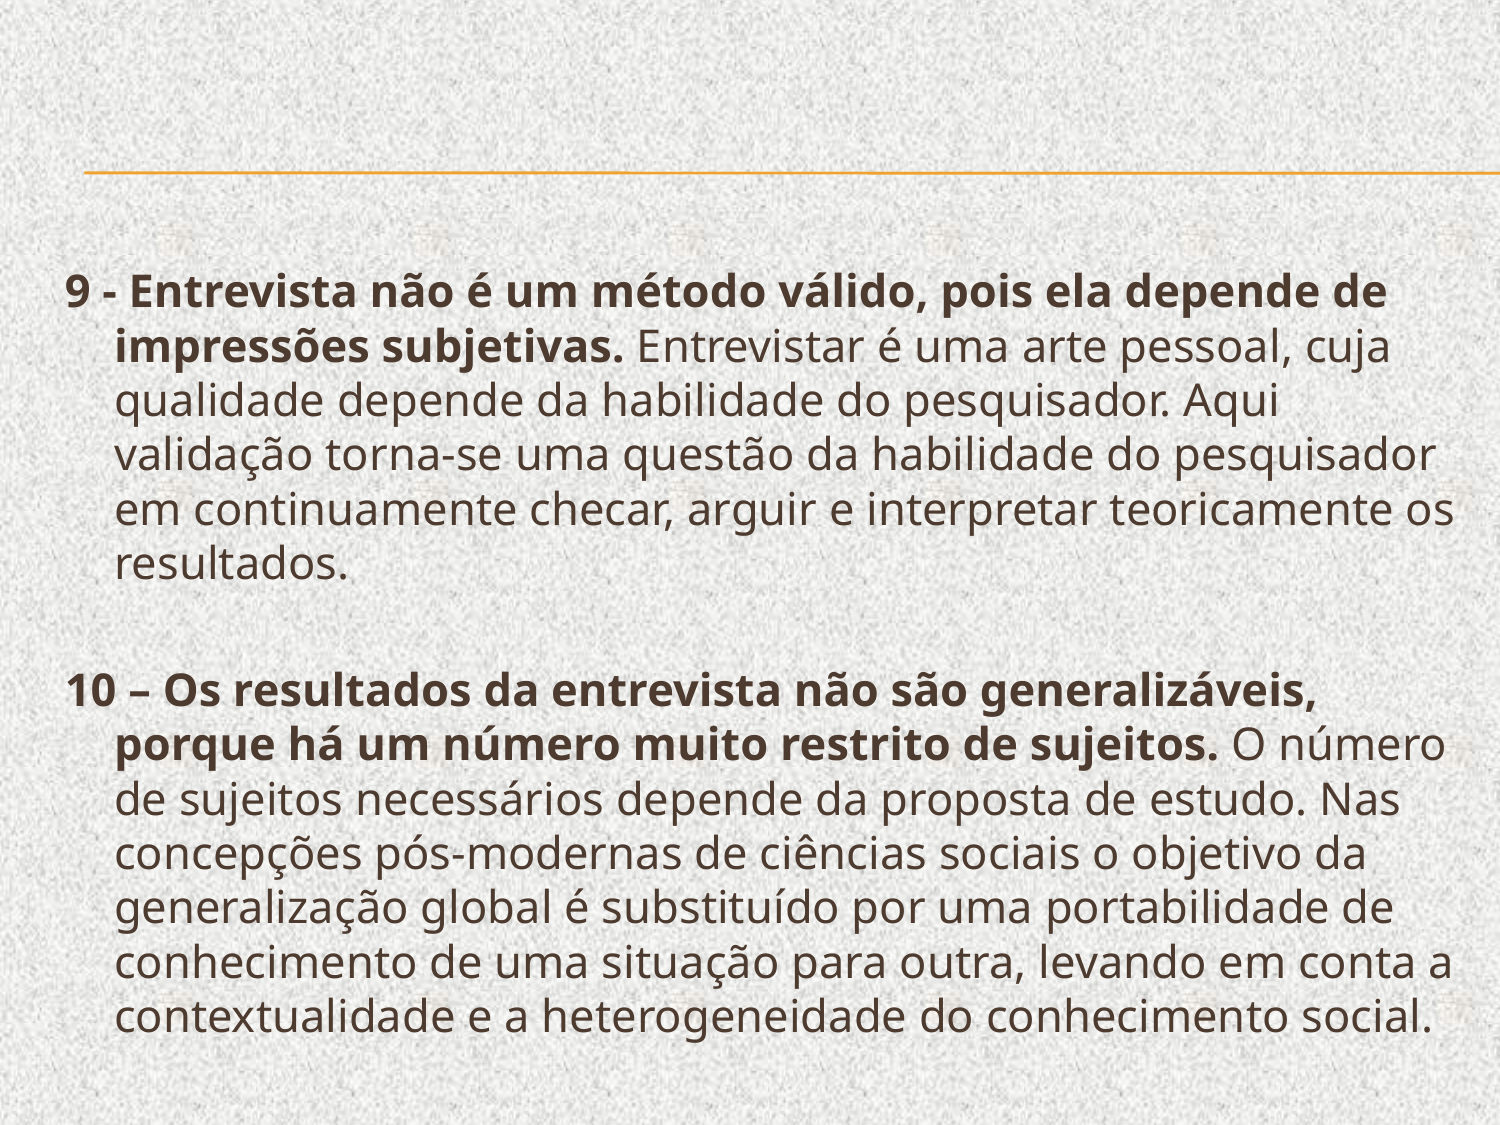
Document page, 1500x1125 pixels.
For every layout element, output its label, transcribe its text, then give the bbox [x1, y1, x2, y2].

list 9 - Entrevista não é um método válido, pois ela depende de impressões subjetivas. Entrevistar é uma arte pessoal, cuja qualidade depende da habilidade do pesquisador. Aqui validação torna-se uma questão da habilidade do pesquisador em continuamente checar, arguir e interpretar teoricamente os resultados. 10 – Os resultados da entrevista não são generalizáveis, porque há um número muito restrito de sujeitos. O número de sujeitos necessários depende da proposta de estudo. Nas concepções pós-modernas de ciências sociais o objetivo da generalização global é substituído por uma portabilidade de conhecimento de uma situação para outra, levando em conta a contextualidade e a heterogeneidade do conhecimento social. [50, 254, 1475, 1102]
text_box [35, 562, 1461, 753]
picture [0, 0, 1500, 1125]
text_box [35, 796, 1461, 988]
